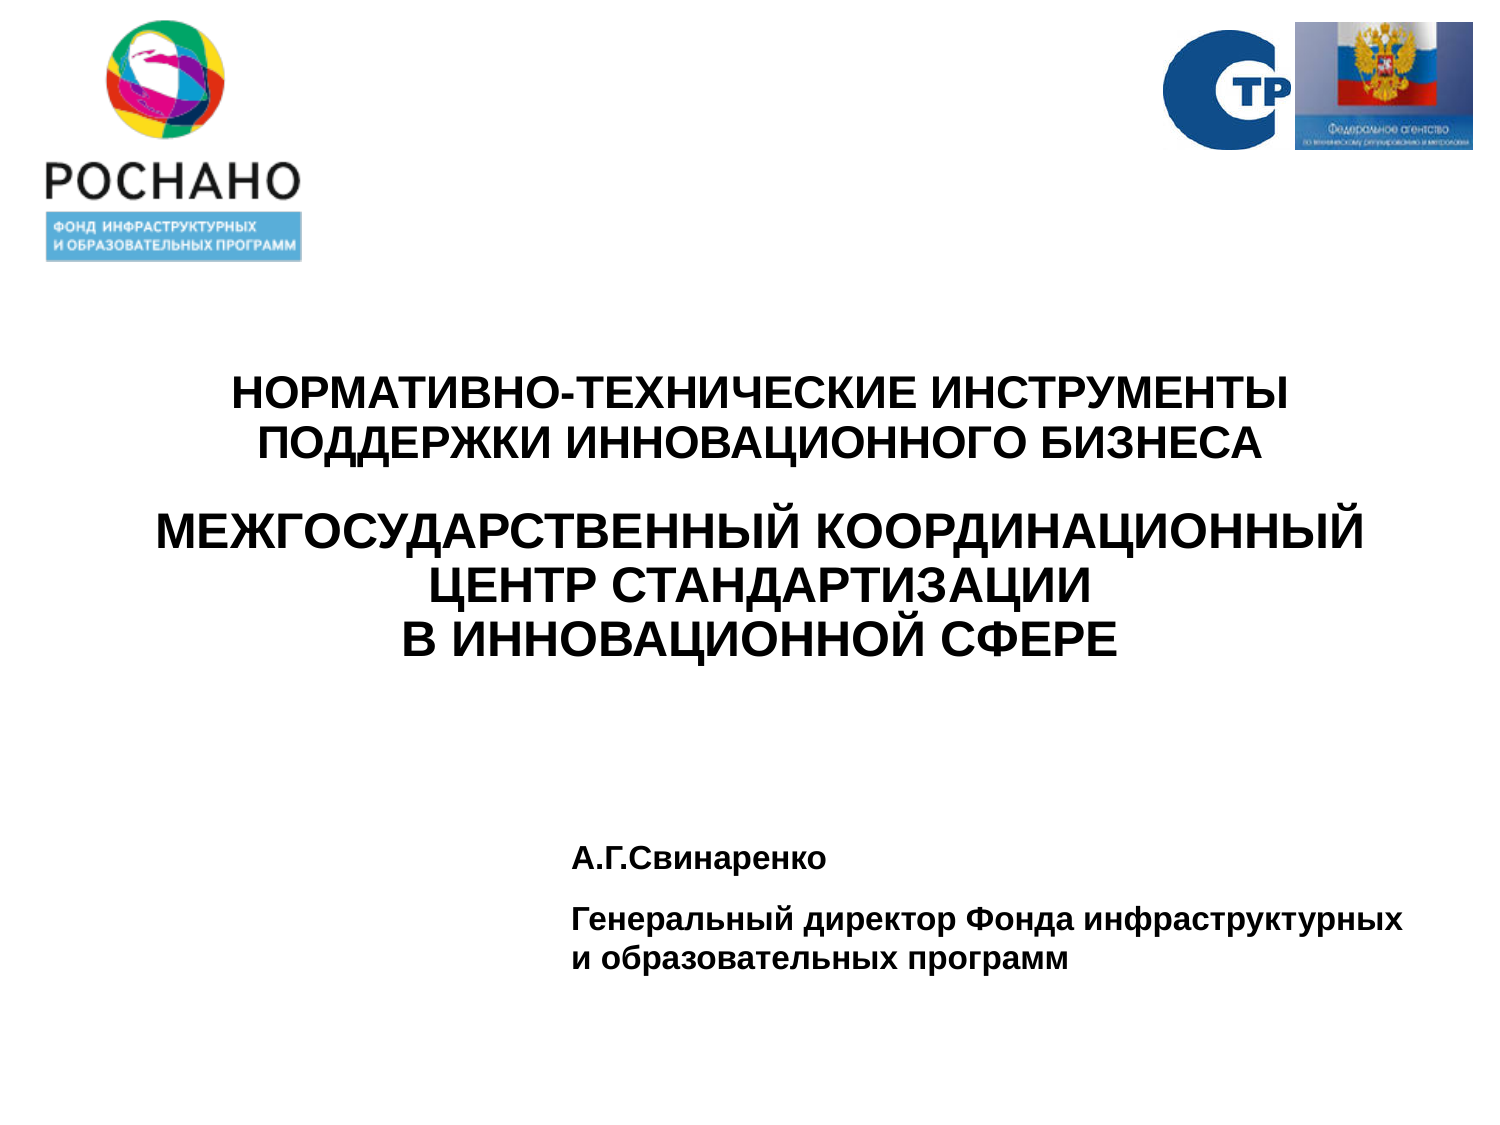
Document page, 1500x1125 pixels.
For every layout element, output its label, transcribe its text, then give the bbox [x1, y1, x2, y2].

text_box А.Г.Свинаренко Генеральный директор Фонда инфраструктурных и образовательных программ [547, 832, 1444, 987]
text_box НОРМАТИВНО-технические инструменты поддержки инновационного бизнеса МЕЖГОСУДАРСТВЕННЫЙ КООРДИНАЦИОННЫЙ ЦЕНТР СТАНДАРТИЗАЦИИ В ИННОВАЦИОННОЙ СФЕРЕ [136, 361, 1385, 675]
picture [44, 18, 302, 262]
picture [1163, 30, 1291, 150]
picture [1295, 21, 1474, 150]
